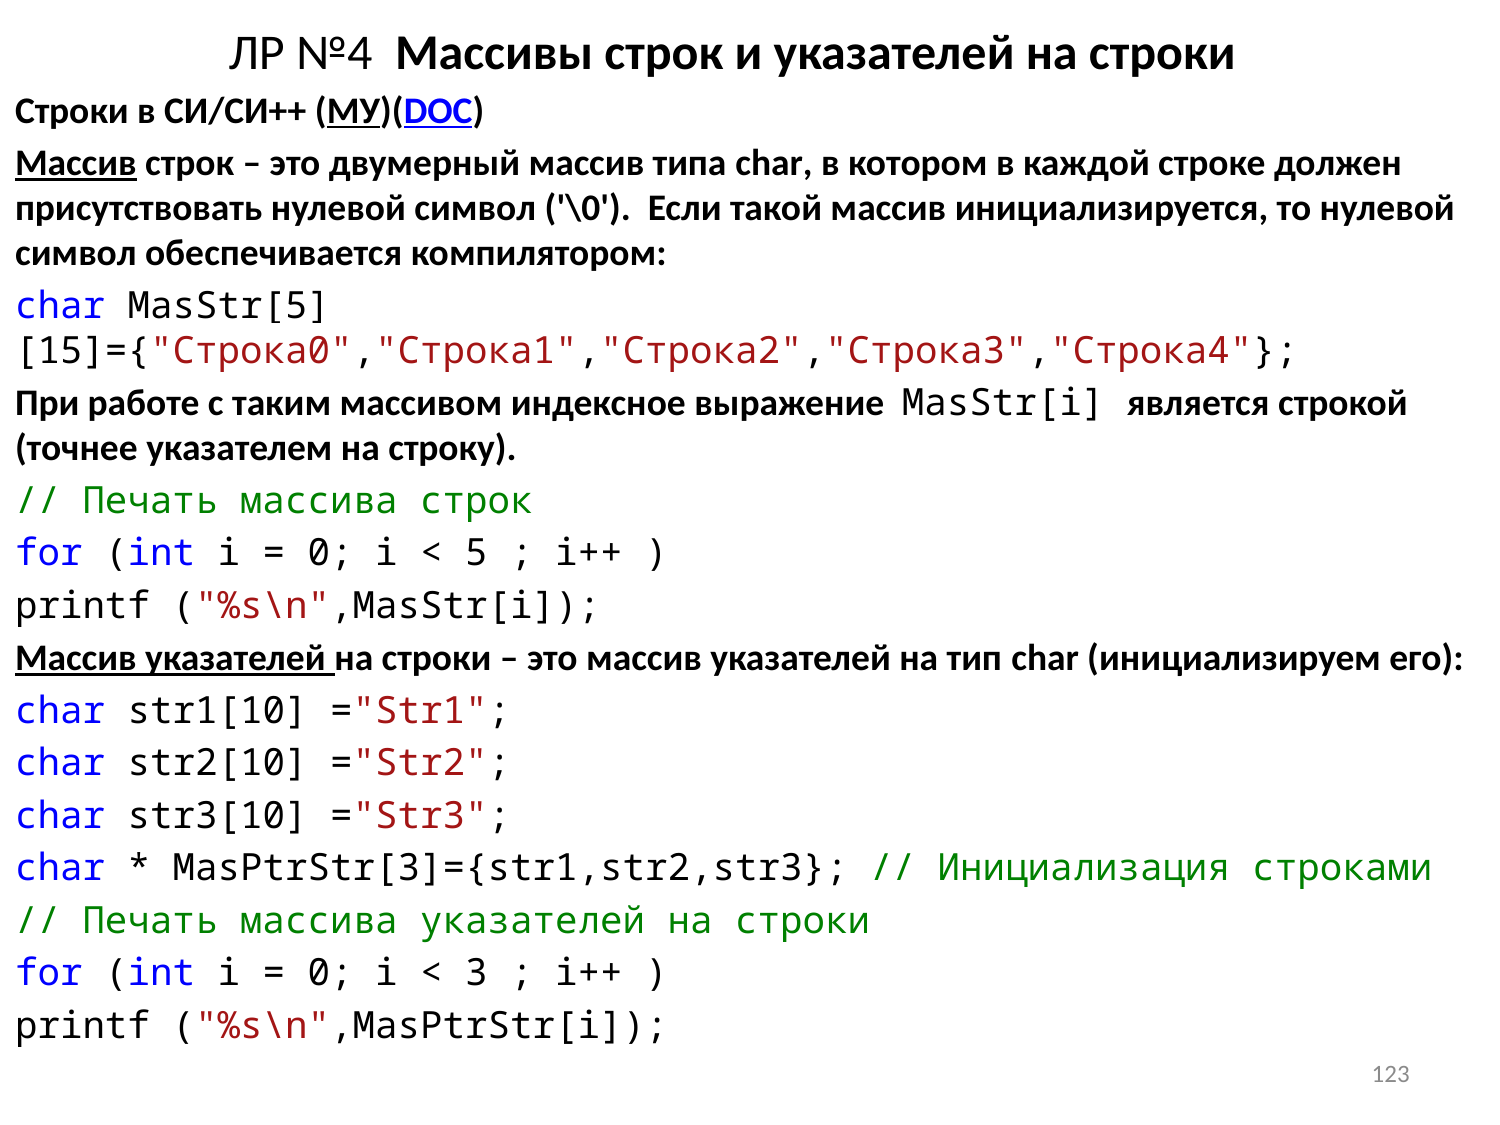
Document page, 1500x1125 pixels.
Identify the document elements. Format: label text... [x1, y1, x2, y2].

slide_number 123 [1074, 1042, 1425, 1103]
text_box Строки в СИ/СИ++ (МУ)(DOC) Массив строк – это двумерный массив типа char, в котором в каждой строке должен присутствовать нулевой символ ('\0'). Если такой массив инициализируется, то нулевой символ обеспечивается компилятором: char MasStr[5][15]={"Строка0","Строка1","Строка2","Строка3","Строка4"}; При работе с таким массивом индексное выражение MasStr[i] является строкой (точнее указателем на строку). // Печать массива строк for (int i = 0; i < 5 ; i++ ) printf ("%s\n",MasStr[i]); Массив указателей на строки – это массив указателей на тип char (инициализируем его): char str1[10] ="Str1"; char str2[10] ="Str2"; char str3[10] ="Str3"; char * MasPtrStr[3]={str1,str2,str3}; // Инициализация строками // Печать массива указателей на строки for (int i = 0; i < 3 ; i++ ) printf ("%s\n",MasPtrStr[i]); [0, 78, 1500, 1035]
title ЛР №4 Массивы строк и указателей на строки [147, 2, 1317, 78]
